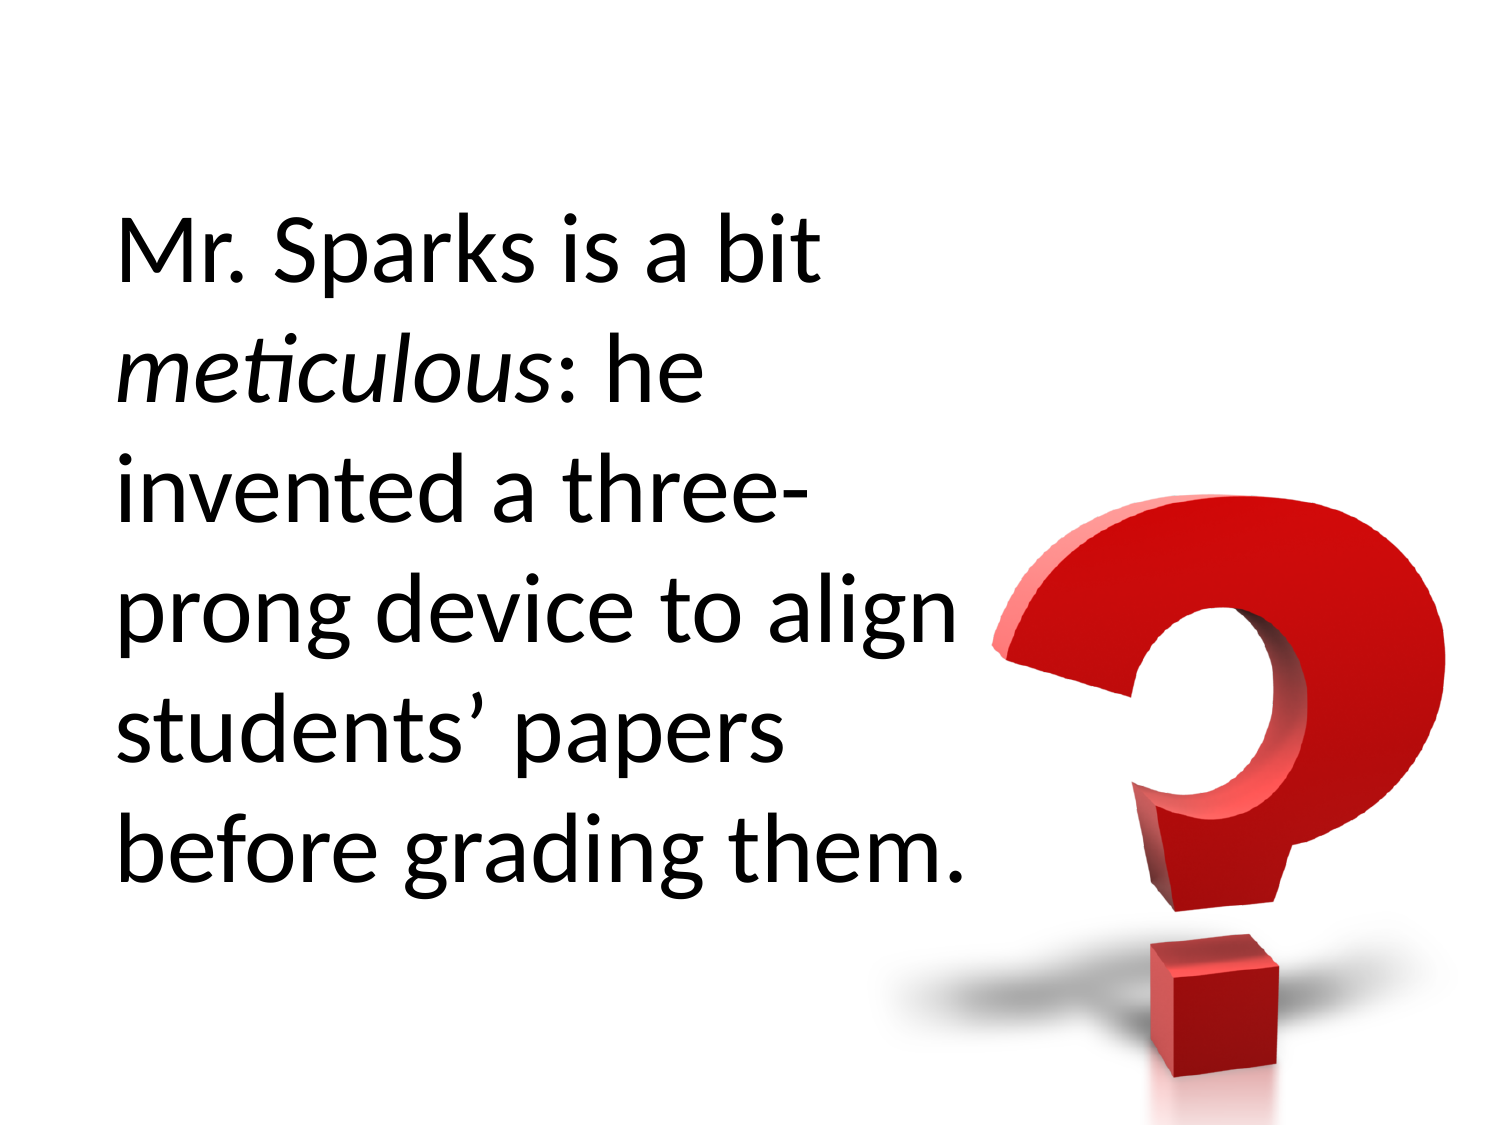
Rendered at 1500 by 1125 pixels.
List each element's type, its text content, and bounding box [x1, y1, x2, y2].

picture [843, 474, 1500, 1125]
text_box Mr. Sparks is a bit meticulous: he invented a three-prong device to align students’ papers before grading them. [99, 174, 1063, 910]
